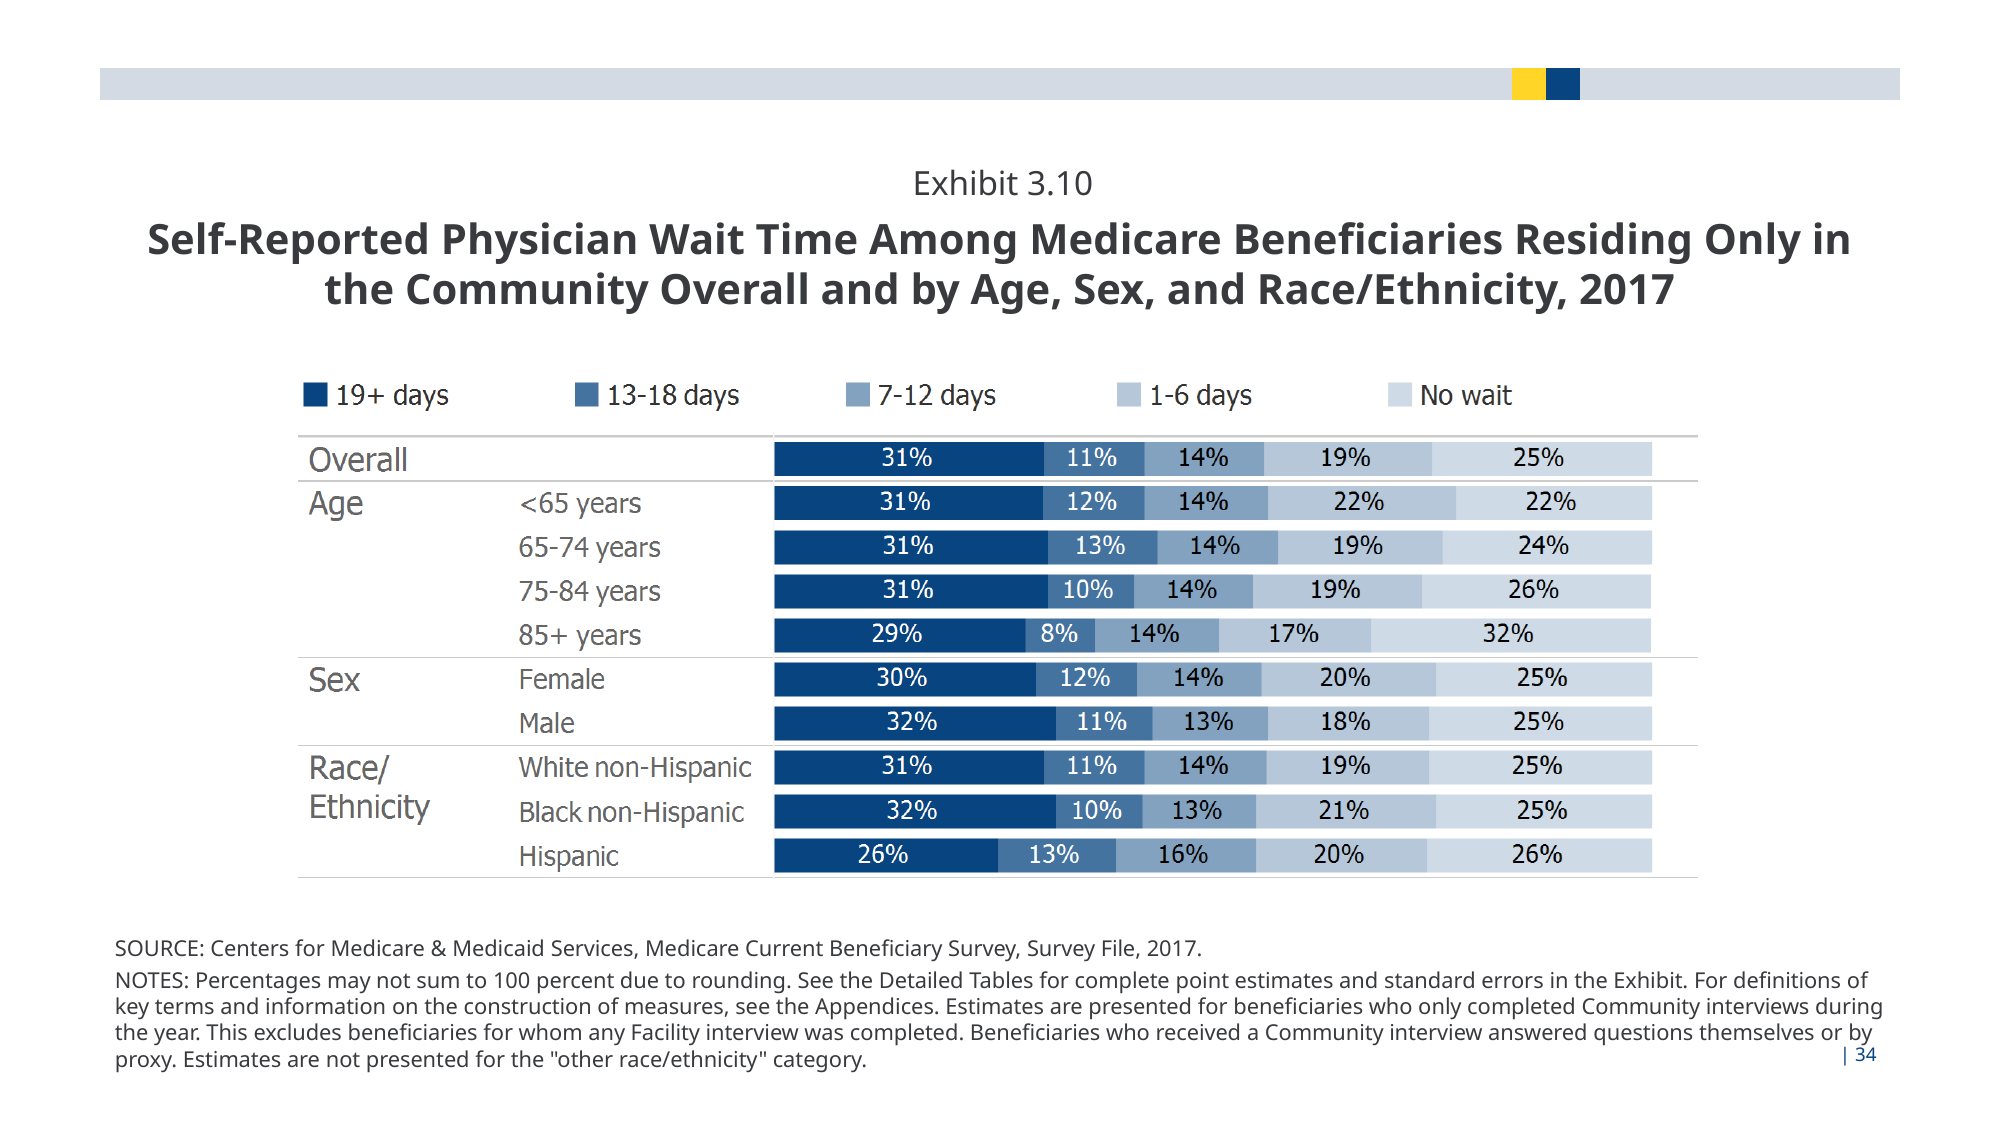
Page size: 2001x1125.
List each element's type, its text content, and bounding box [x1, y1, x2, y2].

list SOURCE: Centers for Medicare & Medicaid Services, Medicare Current Beneficiary Survey, Survey File, 2017. NOTES: Percentages may not sum to 100 percent due to rounding. See the Detailed Tables for complete point estimates and standard errors in the Exhibit. For definitions of key terms and information on the construction of measures, see the Appendices. Estimates are presented for beneficiaries who only completed Community interviews during the year. This excludes beneficiaries for whom any Facility interview was completed. Beneficiaries who received a Community interview answered questions themselves or by proxy. Estimates are not presented for the "other race/ethnicity" category. [99, 926, 1900, 1100]
list Self-Reported Physician Wait Time Among Medicare Beneficiaries Residing Only in the Community Overall and by Age, Sex, and Race/Ethnicity, 2017 [99, 213, 1900, 300]
title Exhibit 3.10 [99, 154, 1900, 213]
picture [278, 356, 1720, 916]
